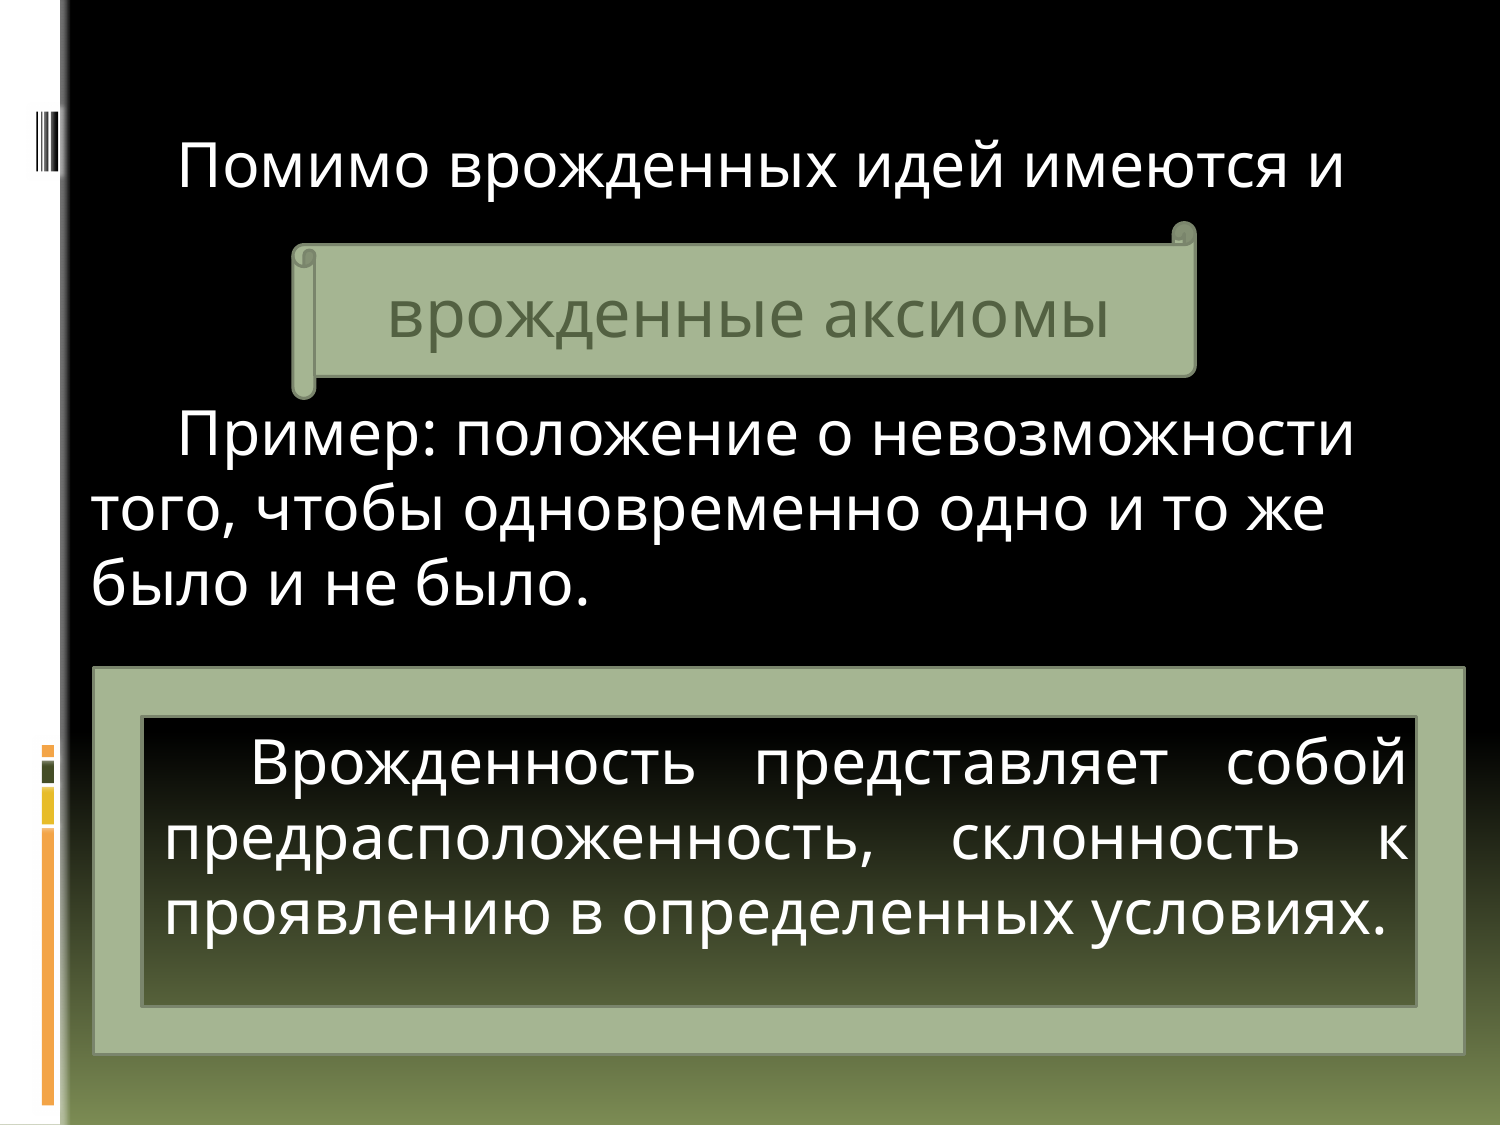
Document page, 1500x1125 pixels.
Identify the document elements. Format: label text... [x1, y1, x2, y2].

list Помимо врожденных идей имеются и Пример: положение о невозможности того, чтобы одновременно одно и то же было и не было. Врожденность представляет собой предрасположенность, склонность к проявлению в определенных условиях. [75, 117, 1425, 1059]
text_box [92, 666, 1466, 1056]
text_box врожденные аксиомы [291, 221, 1197, 400]
